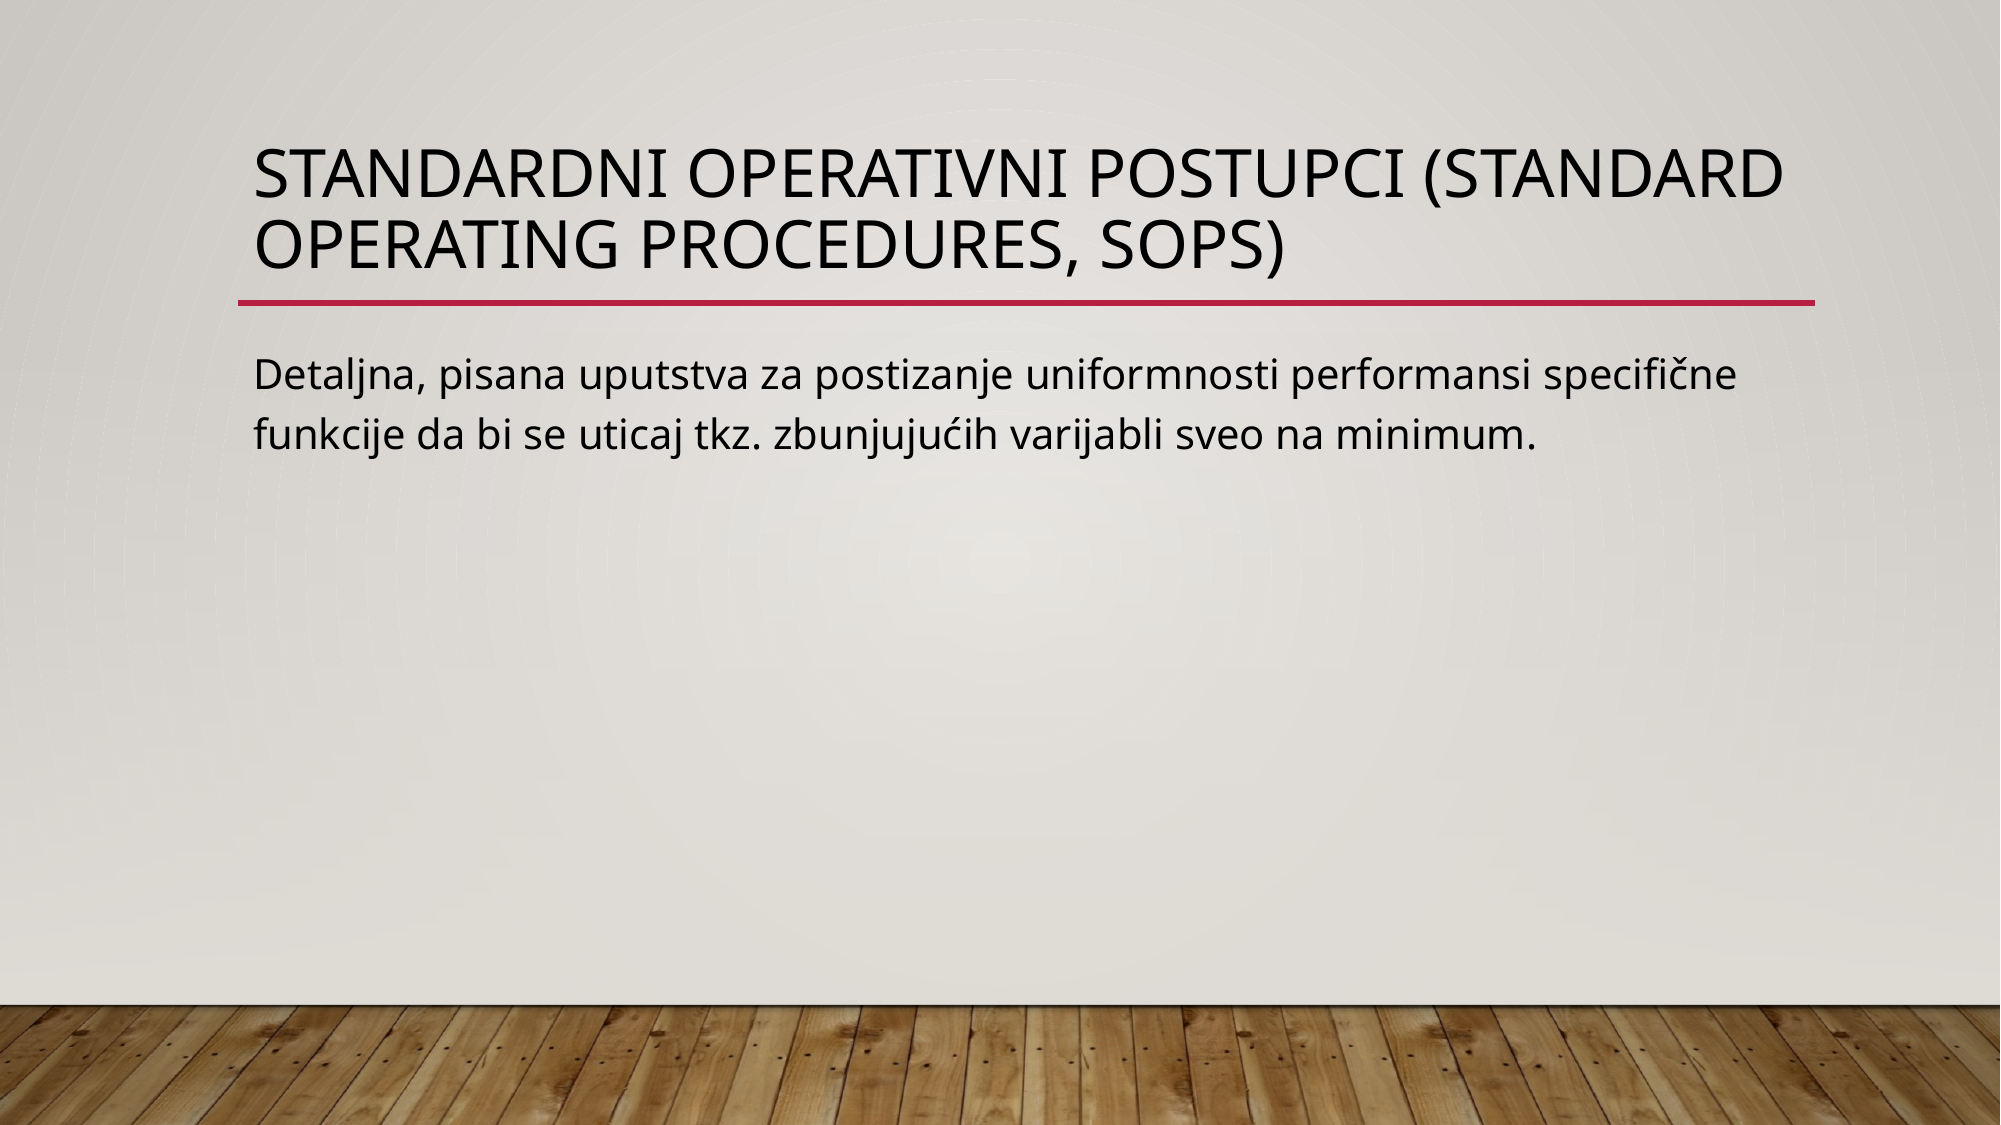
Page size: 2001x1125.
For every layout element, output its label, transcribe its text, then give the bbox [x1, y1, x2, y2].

picture [0, 1005, 2000, 1125]
list Detaljna, pisana uputstva za postizanje uniformnosti performansi specifične funkcije da bi se uticaj tkz. zbunjujućih varijabli sveo na minimum. [238, 330, 1814, 897]
title Standardni operativni postupci (Standard Operating Procedures, SOPs) [238, 131, 1814, 305]
